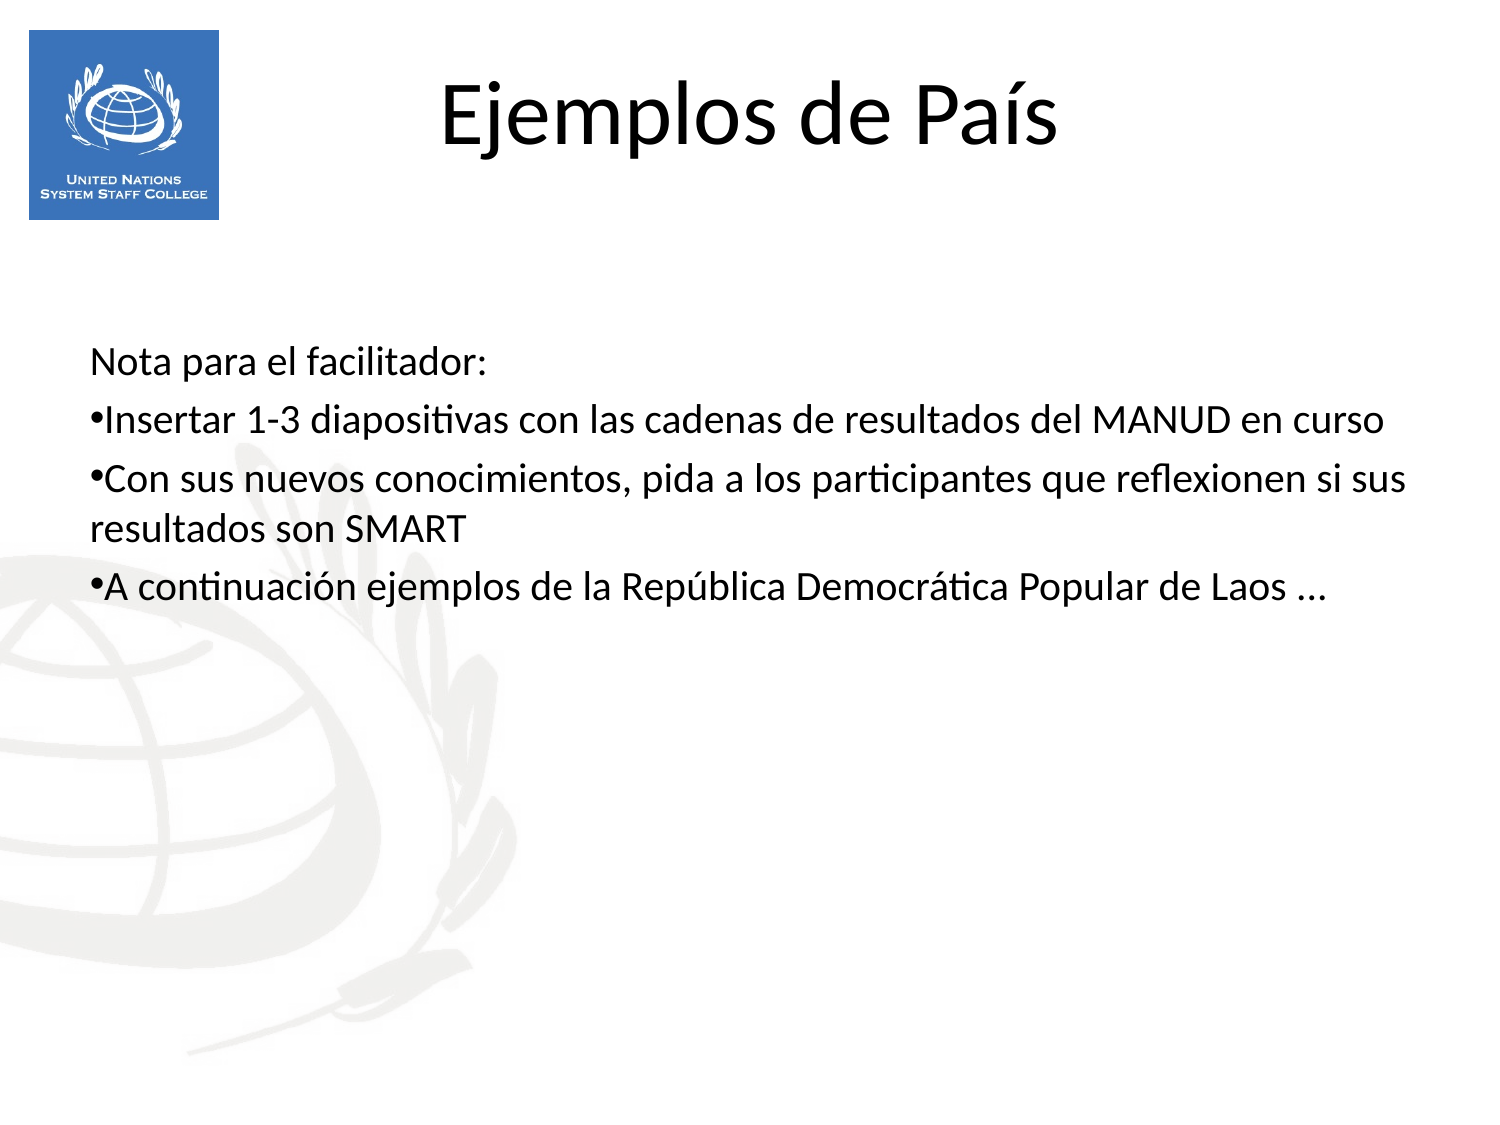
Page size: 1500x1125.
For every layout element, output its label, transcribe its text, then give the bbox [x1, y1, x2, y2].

picture [29, 30, 219, 220]
text_box Ejemplos de País [74, 45, 1425, 233]
text_box Nota para el facilitador: Insertar 1-3 diapositivas con las cadenas de resultados del MANUD en curso Con sus nuevos conocimientos, pida a los participantes que reflexionen si sus resultados son SMART A continuación ejemplos de la República Democrática Popular de Laos ... [74, 326, 1425, 1069]
